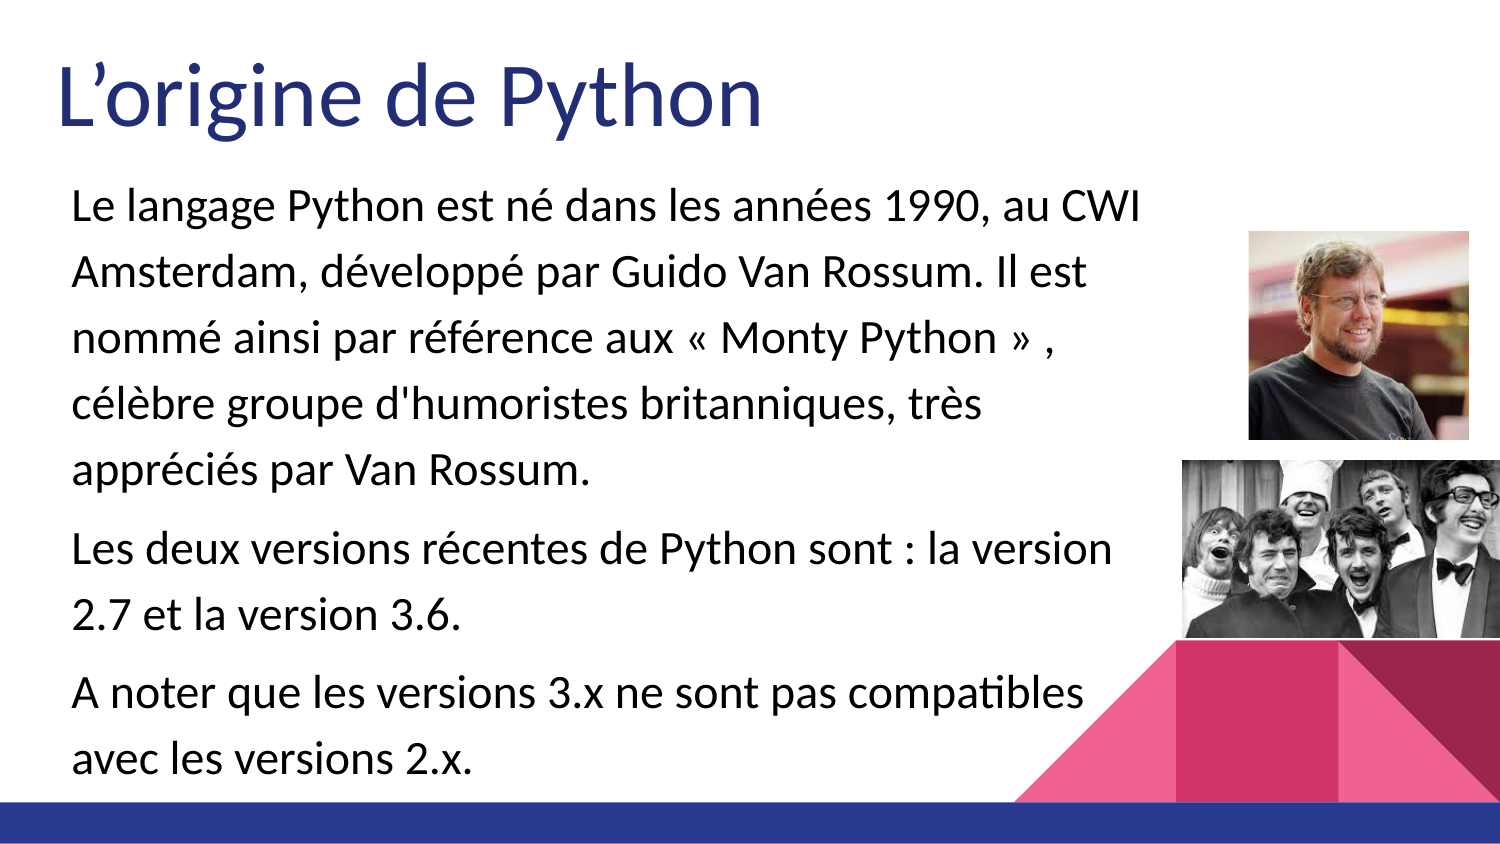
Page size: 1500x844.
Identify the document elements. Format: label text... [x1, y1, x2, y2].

picture [1248, 218, 1470, 440]
list Le langage Python est né dans les années 1990, au CWI Amsterdam, développé par Guido Van Rossum. Il est nommé ainsi par référence aux « Monty Python » , célèbre groupe d'humoristes britanniques, très appréciés par Van Rossum. Les deux versions récentes de Python sont : la version 2.7 et la version 3.6. A noter que les versions 3.x ne sont pas compatibles avec les versions 2.x. [56, 150, 1178, 673]
picture [1182, 459, 1500, 639]
title L’origine de Python [41, 20, 1439, 99]
